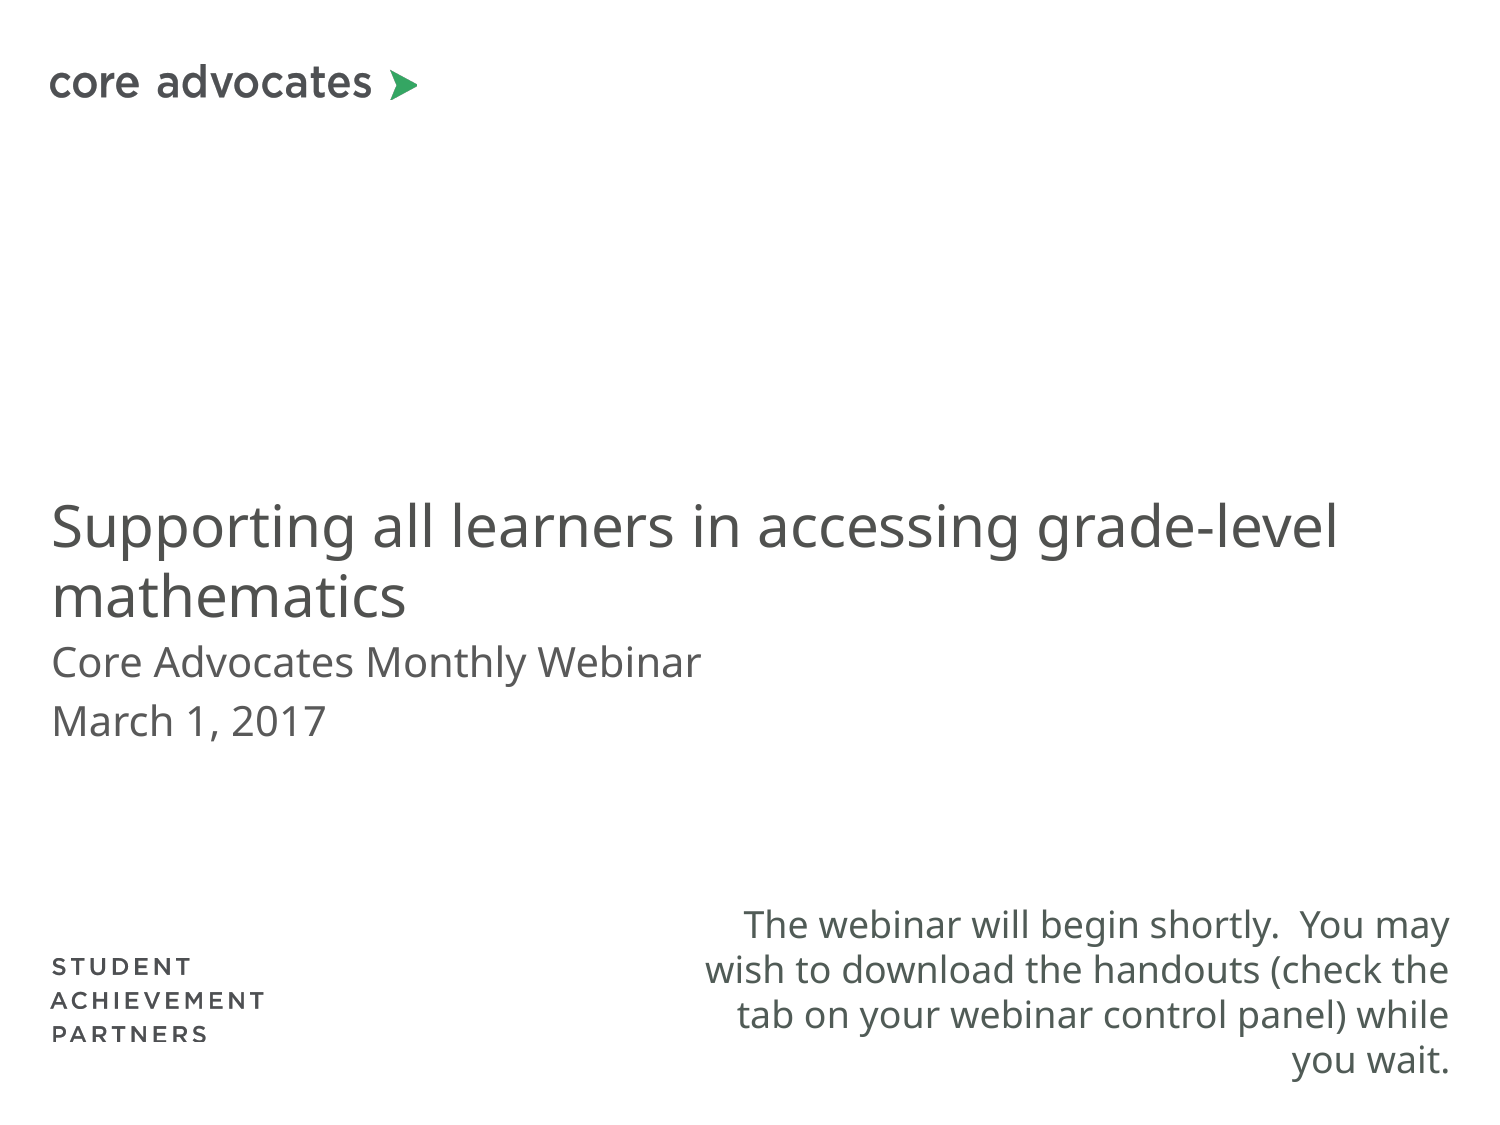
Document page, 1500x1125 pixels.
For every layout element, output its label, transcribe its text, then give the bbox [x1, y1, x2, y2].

subtitle Core Advocates Monthly Webinar March 1, 2017 [35, 628, 1450, 759]
picture [50, 958, 266, 1042]
title Supporting all learners in accessing grade-level mathematics [35, 489, 1450, 628]
picture [50, 64, 417, 100]
text_box The webinar will begin shortly. You may wish to download the handouts (check the tab on your webinar control panel) while you wait. [678, 893, 1466, 1042]
